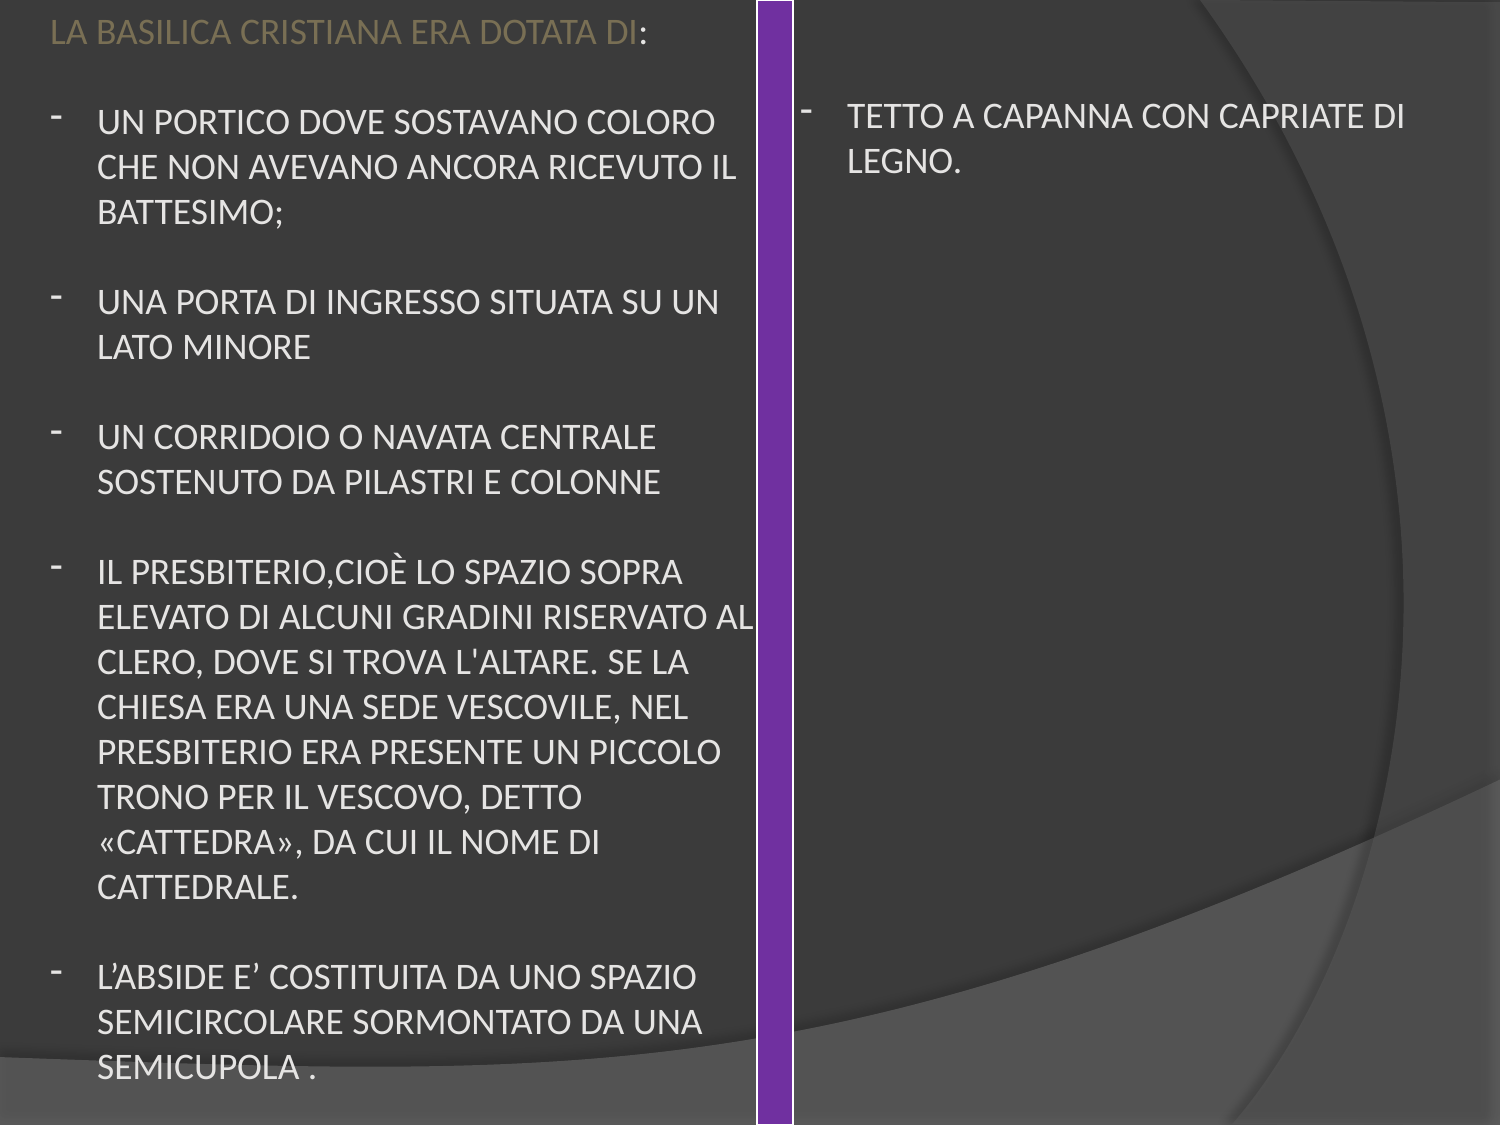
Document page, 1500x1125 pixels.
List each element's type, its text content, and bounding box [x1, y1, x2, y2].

text_box LA BASILICA CRISTIANA ERA DOTATA DI: UN PORTICO DOVE SOSTAVANO COLORO CHE NON AVEVANO ANCORA RICEVUTO IL BATTESIMO; UNA PORTA DI INGRESSO SITUATA SU UN LATO MINORE UN CORRIDOIO O NAVATA CENTRALE SOSTENUTO DA PILASTRI E COLONNE IL PRESBITERIO,CIOÈ LO SPAZIO SOPRA ELEVATO DI ALCUNI GRADINI RISERVATO AL CLERO, DOVE SI TROVA L'ALTARE. SE LA CHIESA ERA UNA SEDE VESCOVILE, NEL PRESBITERIO ERA PRESENTE UN PICCOLO TRONO PER IL VESCOVO, DETTO «CATTEDRA», DA CUI IL NOME DI CATTEDRALE. L’ABSIDE E’ COSTITUITA DA UNO SPAZIO SEMICIRCOLARE SORMONTATO DA UNA SEMICUPOLA . [35, 0, 756, 1125]
table_header [758, 1, 792, 1124]
text_box TETTO A CAPANNA CON CAPRIATE DI LEGNO. [794, 83, 1500, 278]
